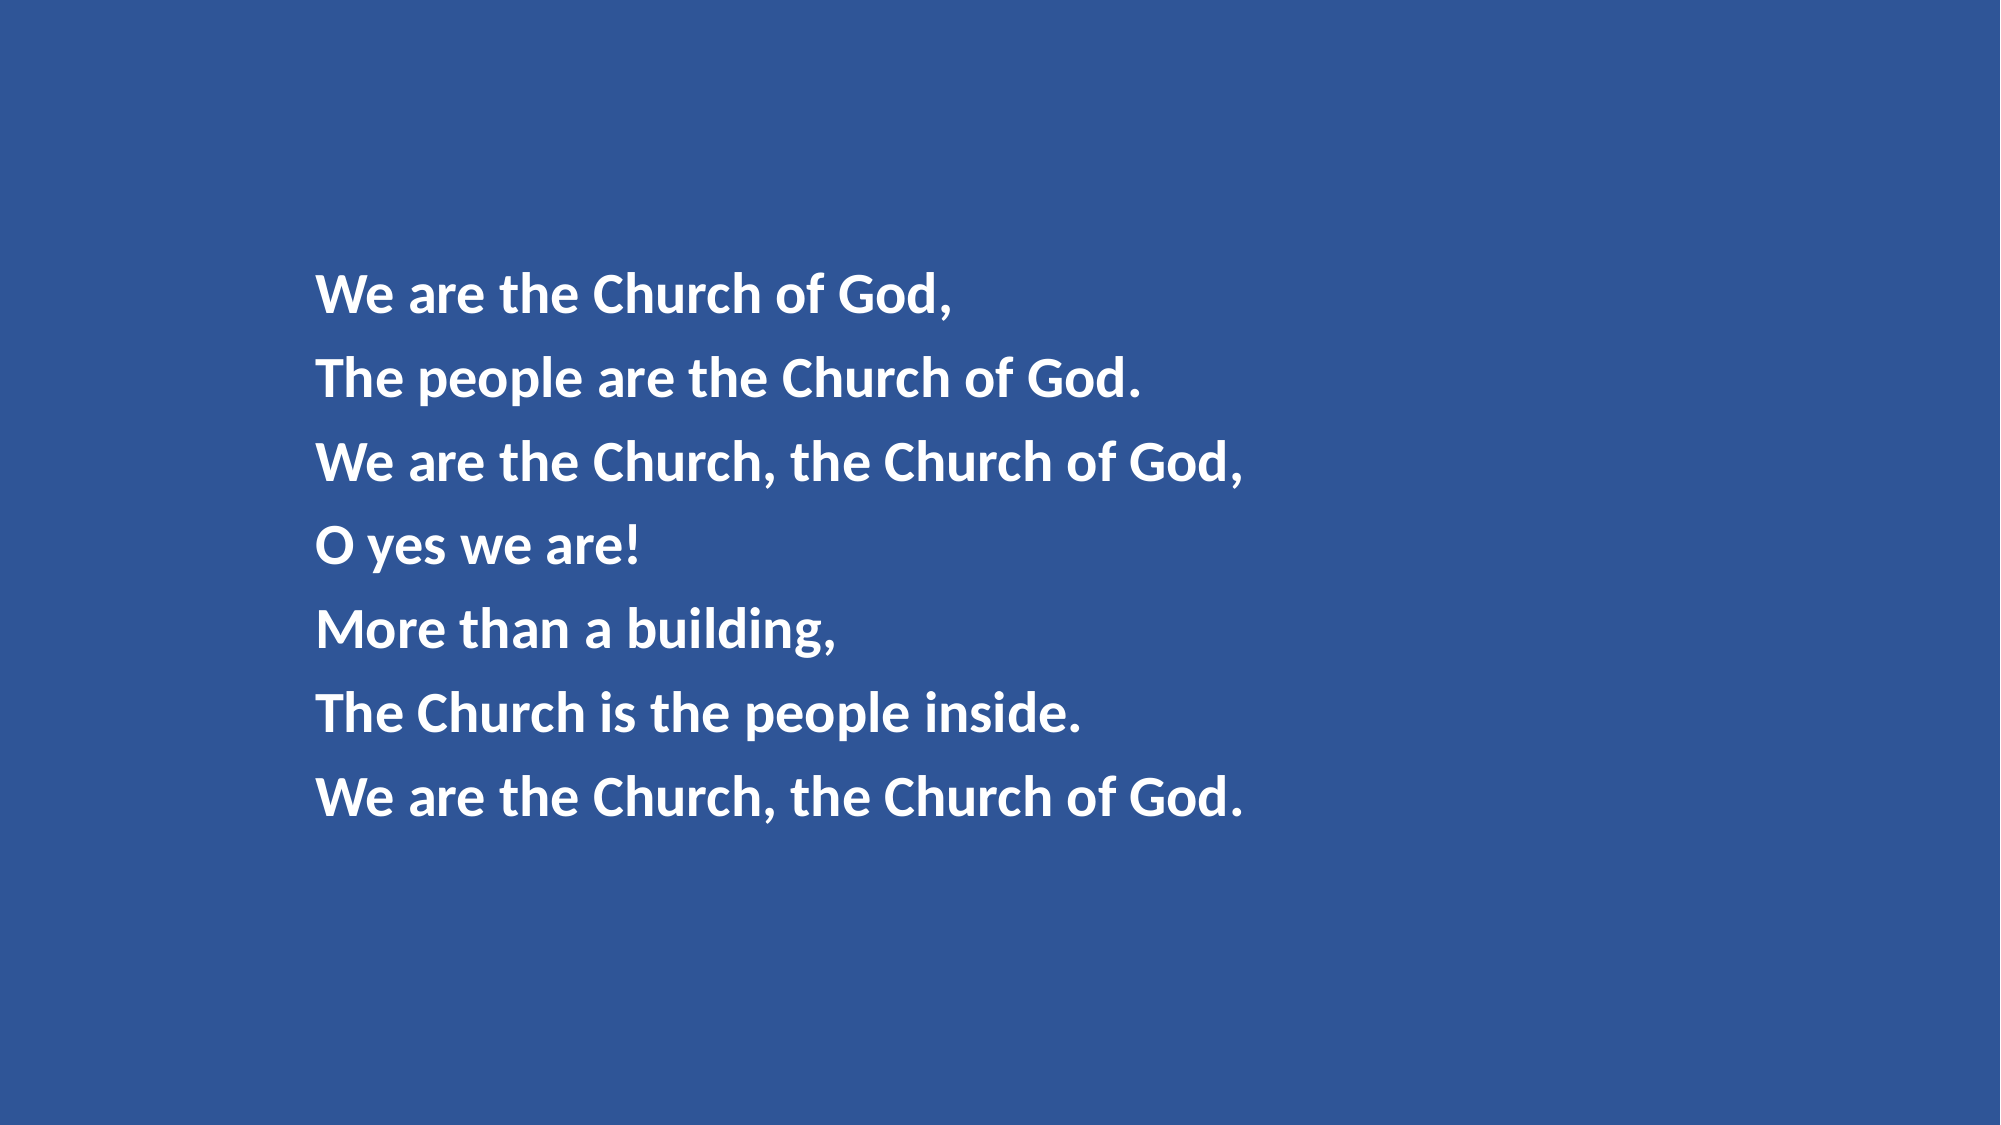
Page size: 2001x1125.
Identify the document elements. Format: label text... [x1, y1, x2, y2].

list We are the Church of God, The people are the Church of God. We are the Church, the Church of God, O yes we are! More than a building, The Church is the people inside. We are the Church, the Church of God. [300, 256, 1700, 869]
